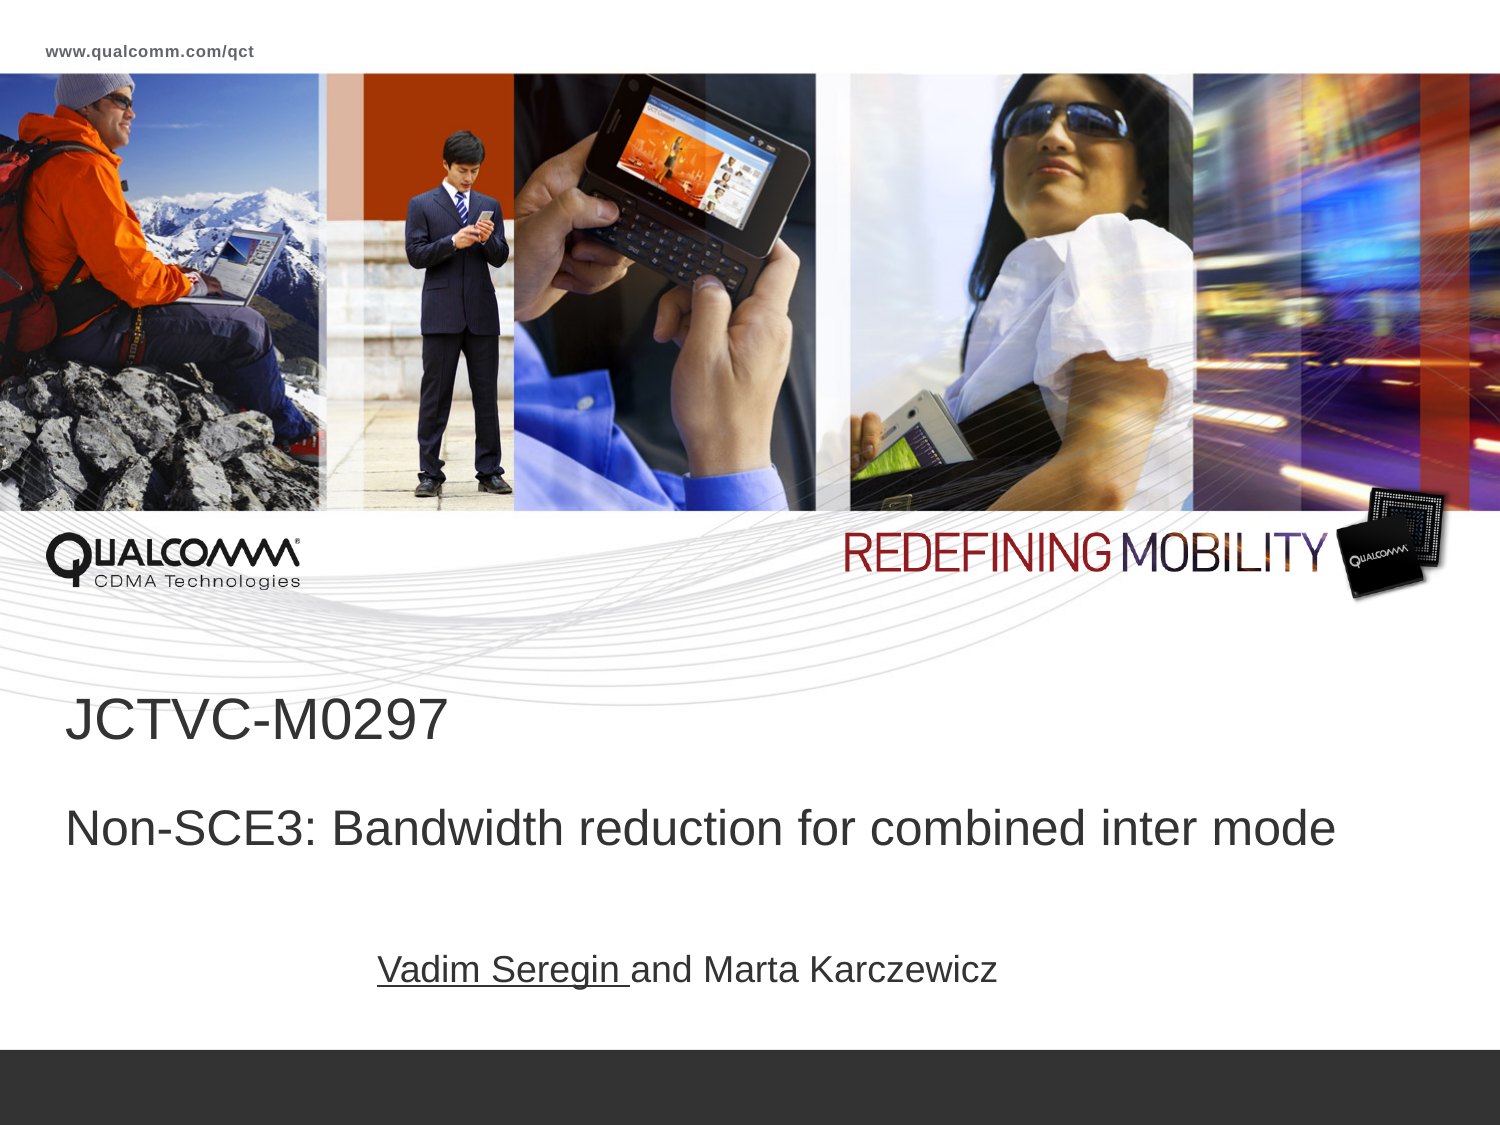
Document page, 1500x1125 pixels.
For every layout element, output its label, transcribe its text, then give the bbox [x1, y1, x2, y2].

picture [30, 1048, 372, 1052]
title JCTVC-M0297 Non-SCE3: Bandwidth reduction for combined inter mode [49, 649, 1480, 863]
subtitle Vadim Seregin and Marta Karczewicz [362, 937, 1299, 998]
picture [0, 12, 1500, 744]
